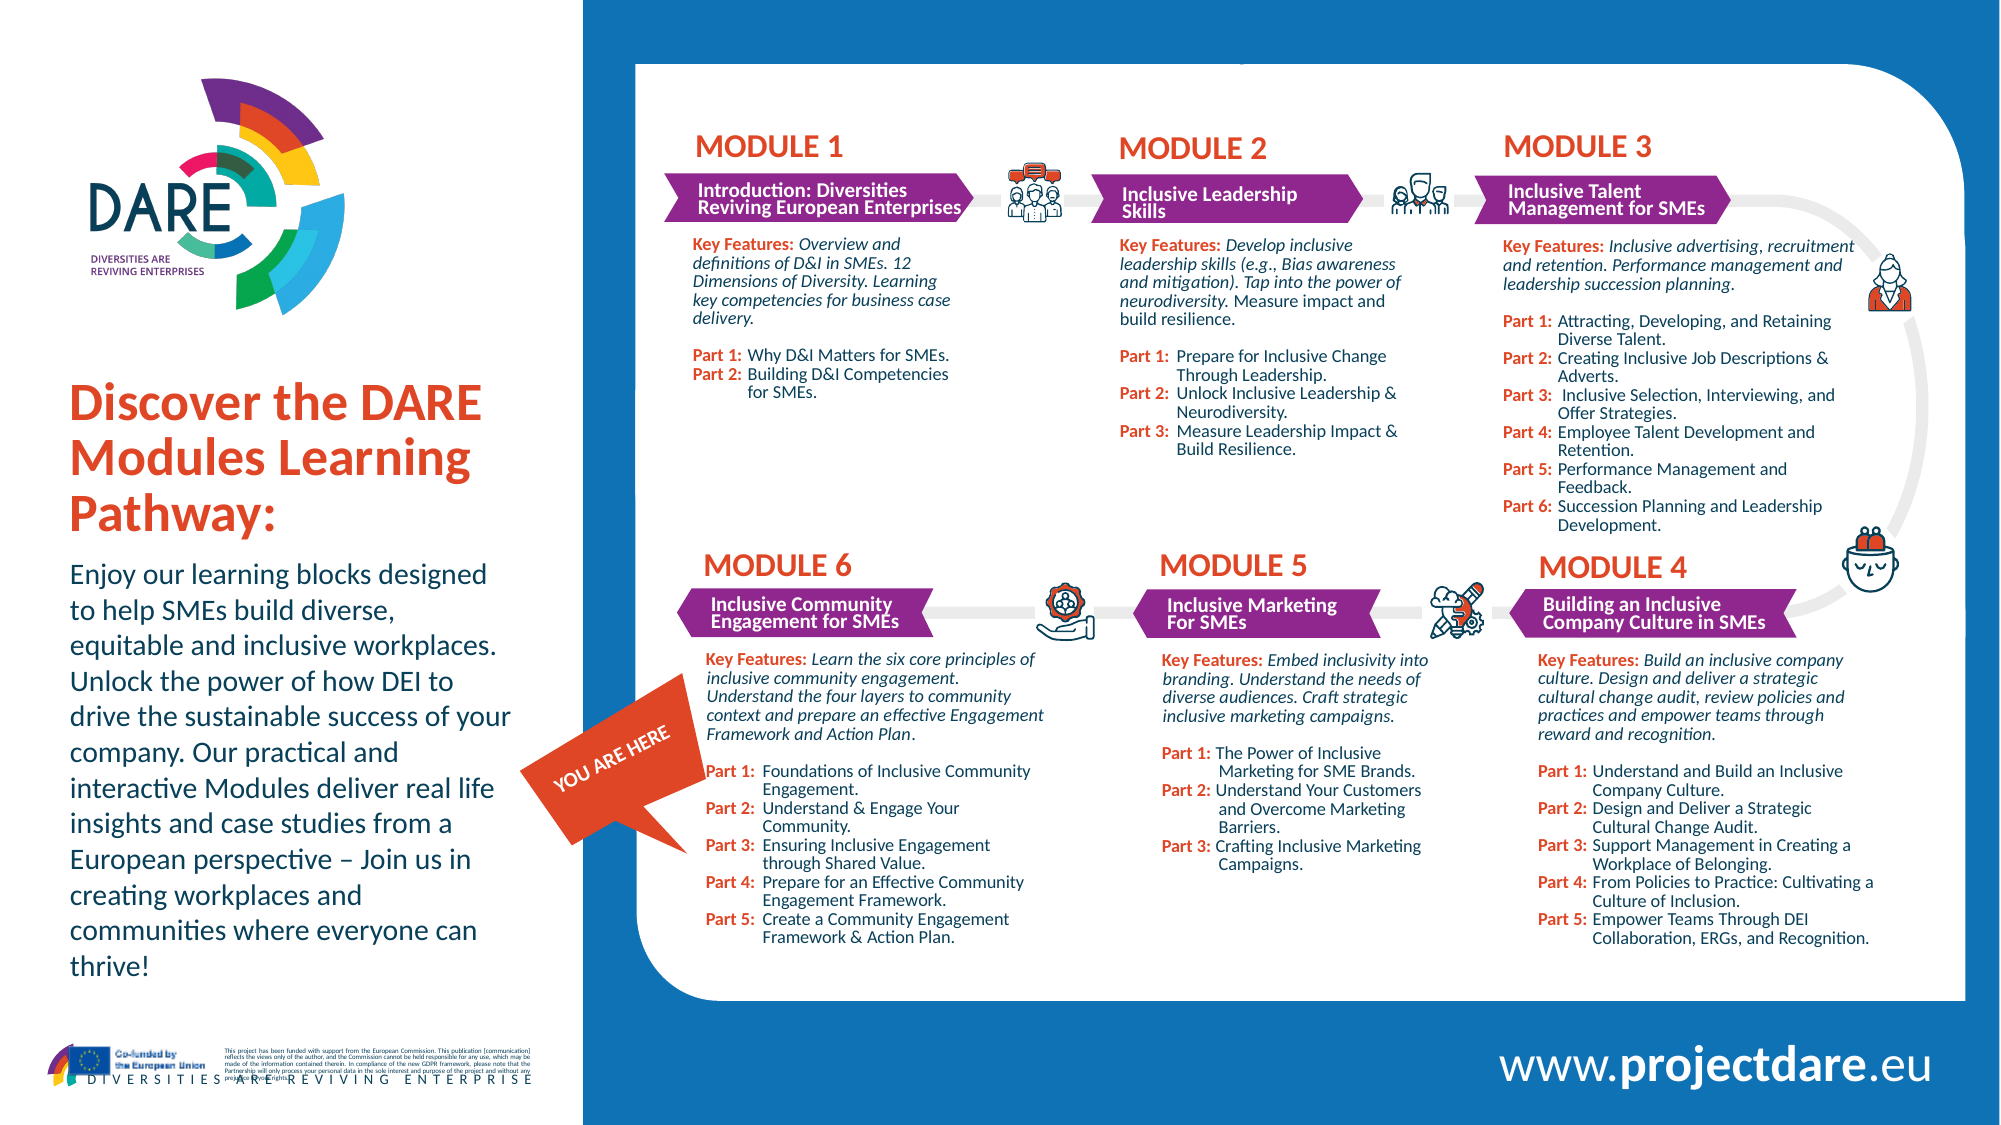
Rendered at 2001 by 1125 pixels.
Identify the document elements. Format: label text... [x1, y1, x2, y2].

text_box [676, 535, 1065, 1000]
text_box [1841, 526, 1900, 593]
picture [0, 40, 430, 365]
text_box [1474, 117, 1879, 568]
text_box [1509, 568, 1890, 982]
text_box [635, 64, 1966, 1001]
text_box Discover the DARE Modules Learning Pathway: Enjoy our learning blocks designed to help SMEs build diverse, equitable and inclusive workplaces. Unlock the power of how DEI to drive the sustainable success of your company. Our practical and interactive Modules deliver real life insights and case studies from a European perspective – Join us in creating workplaces and communities where everyone can thrive! [55, 368, 528, 1055]
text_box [67, 1040, 547, 1088]
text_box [1430, 582, 1484, 640]
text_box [1091, 118, 1422, 491]
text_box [540, 706, 733, 870]
text_box www.projectdare.eu [1465, 1022, 1948, 1099]
text_box [582, 0, 2000, 1125]
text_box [1868, 253, 1912, 312]
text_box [1007, 162, 1062, 223]
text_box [1132, 535, 1453, 925]
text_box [1036, 582, 1095, 642]
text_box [1391, 172, 1449, 215]
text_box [664, 116, 979, 433]
